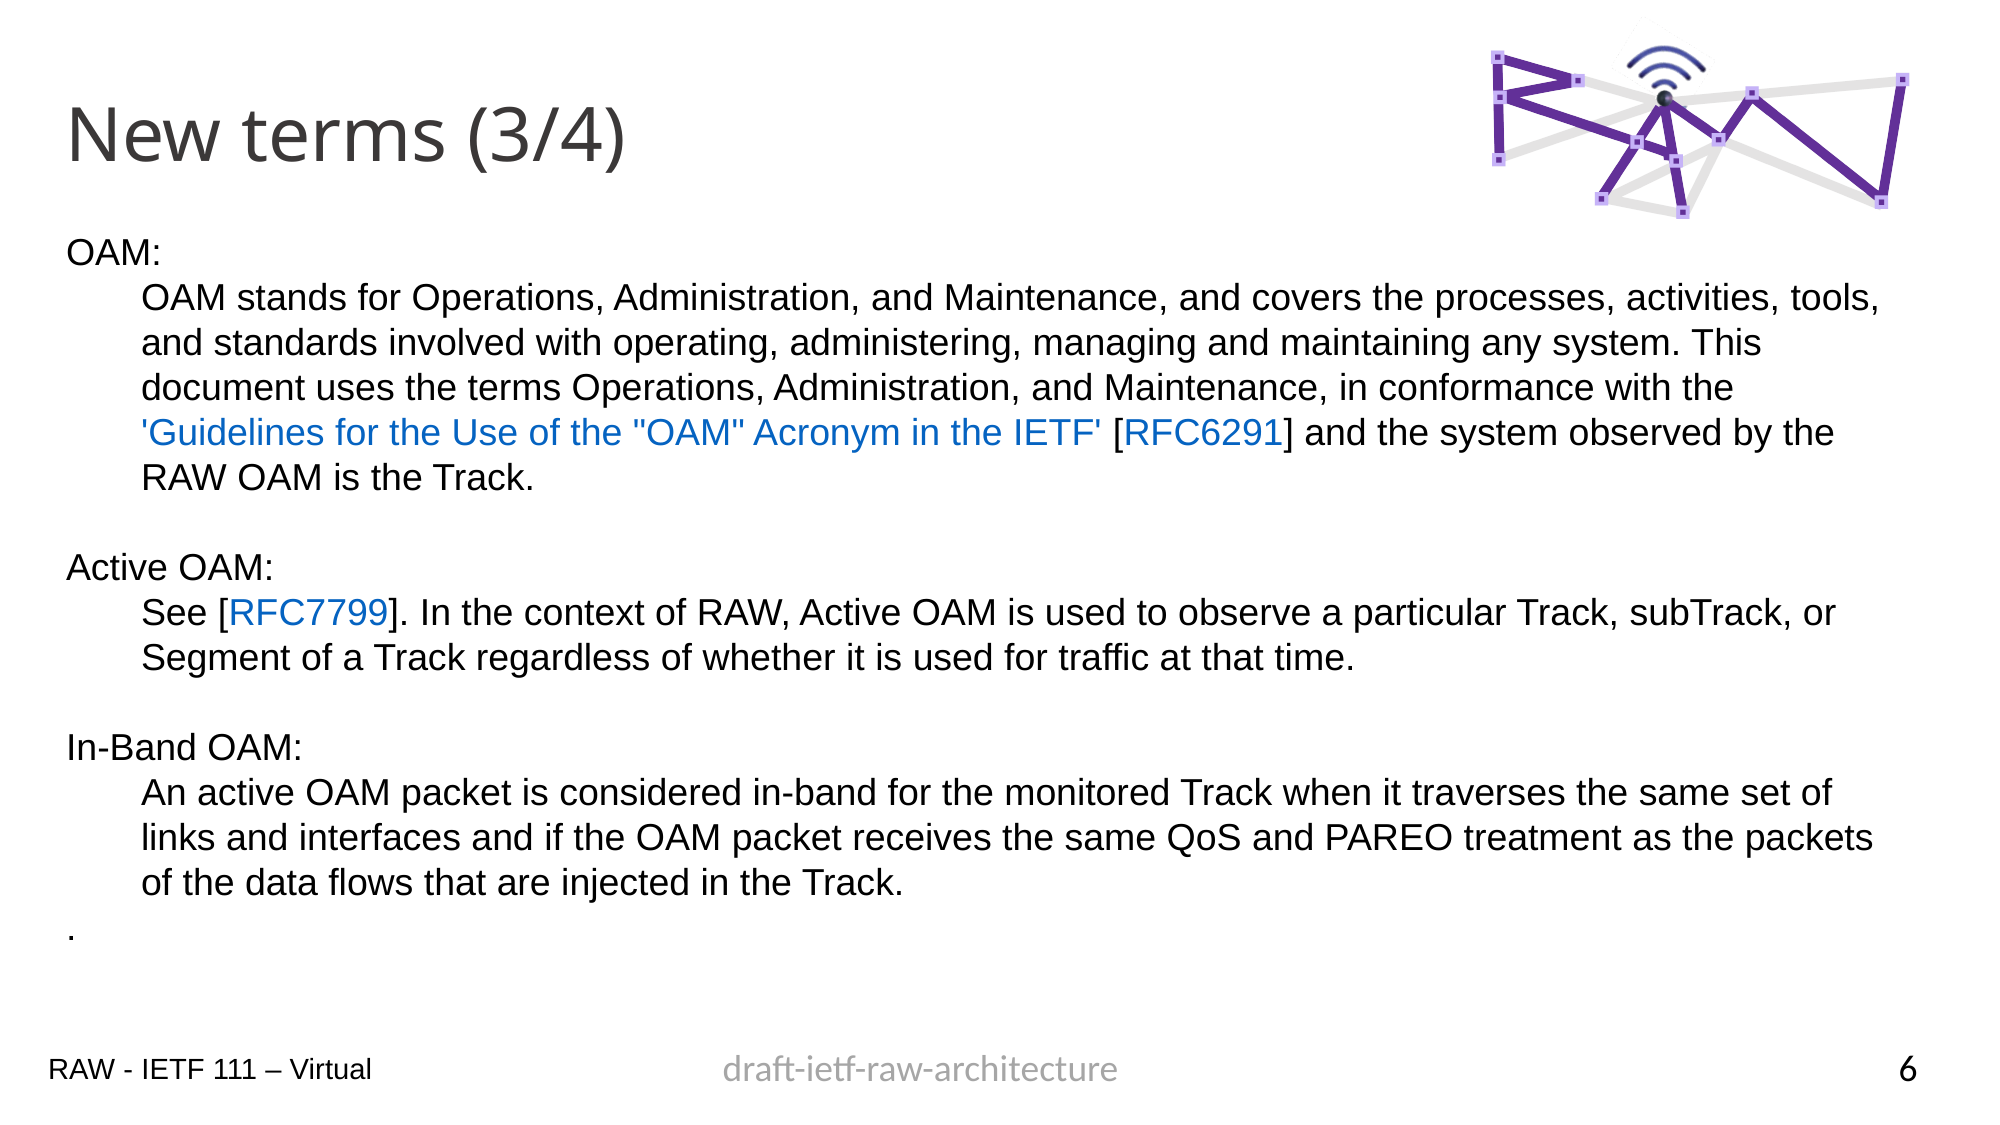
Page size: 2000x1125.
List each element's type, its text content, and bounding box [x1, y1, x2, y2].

title New terms (3/4) [50, 70, 1927, 209]
picture [1464, 0, 1956, 239]
text_box draft-ietf-raw-architecture [707, 1036, 1708, 1097]
list OAM: OAM stands for Operations, Administration, and Maintenance, and covers the processes, activities, tools, and standards involved with operating, administering, managing and maintaining any system. This document uses the terms Operations, Administration, and Maintenance, in conformance with the 'Guidelines for the Use of the "OAM" Acronym in the IETF' [RFC6291] and the system observed by the RAW OAM is the Track. Active OAM: See [RFC7799]. In the context of RAW, Active OAM is used to observe a particular Track, subTrack, or Segment of a Track regardless of whether it is used for traffic at that time. In-Band OAM: An active OAM packet is considered in-band for the monitored Track when it traverses the same set of links and interfaces and if the OAM packet receives the same QoS and PAREO treatment as the packets of the data flows that are injected in the Track. . [51, 220, 1926, 1035]
slide_number 6 [1708, 1036, 1933, 1097]
